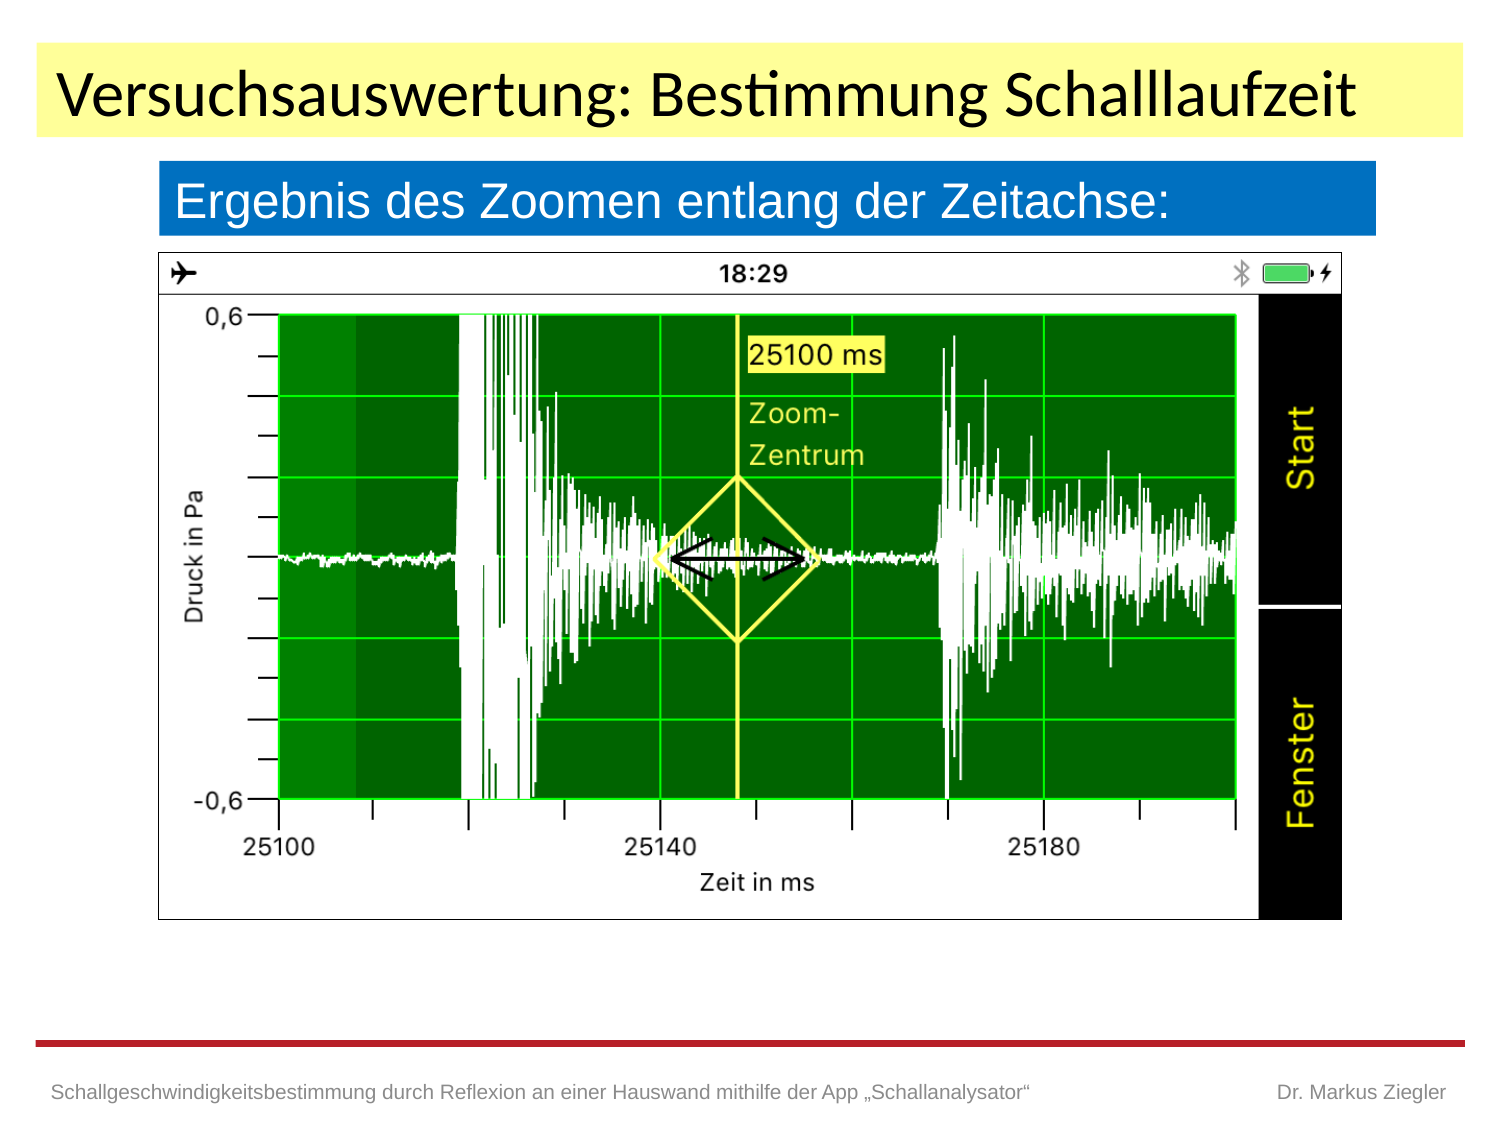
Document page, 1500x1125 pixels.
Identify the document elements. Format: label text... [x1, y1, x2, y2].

text_box Ergebnis des Zoomen entlang der Zeitachse: [159, 160, 1376, 236]
title Versuchsauswertung: Bestimmung Schalllaufzeit [41, 42, 1459, 149]
footer Schallgeschwindigkeitsbestimmung durch Reflexion an einer Hauswand mithilfe der App „Schallanalysator“ Dr. Markus Ziegler [35, 1061, 1471, 1122]
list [158, 252, 1342, 920]
